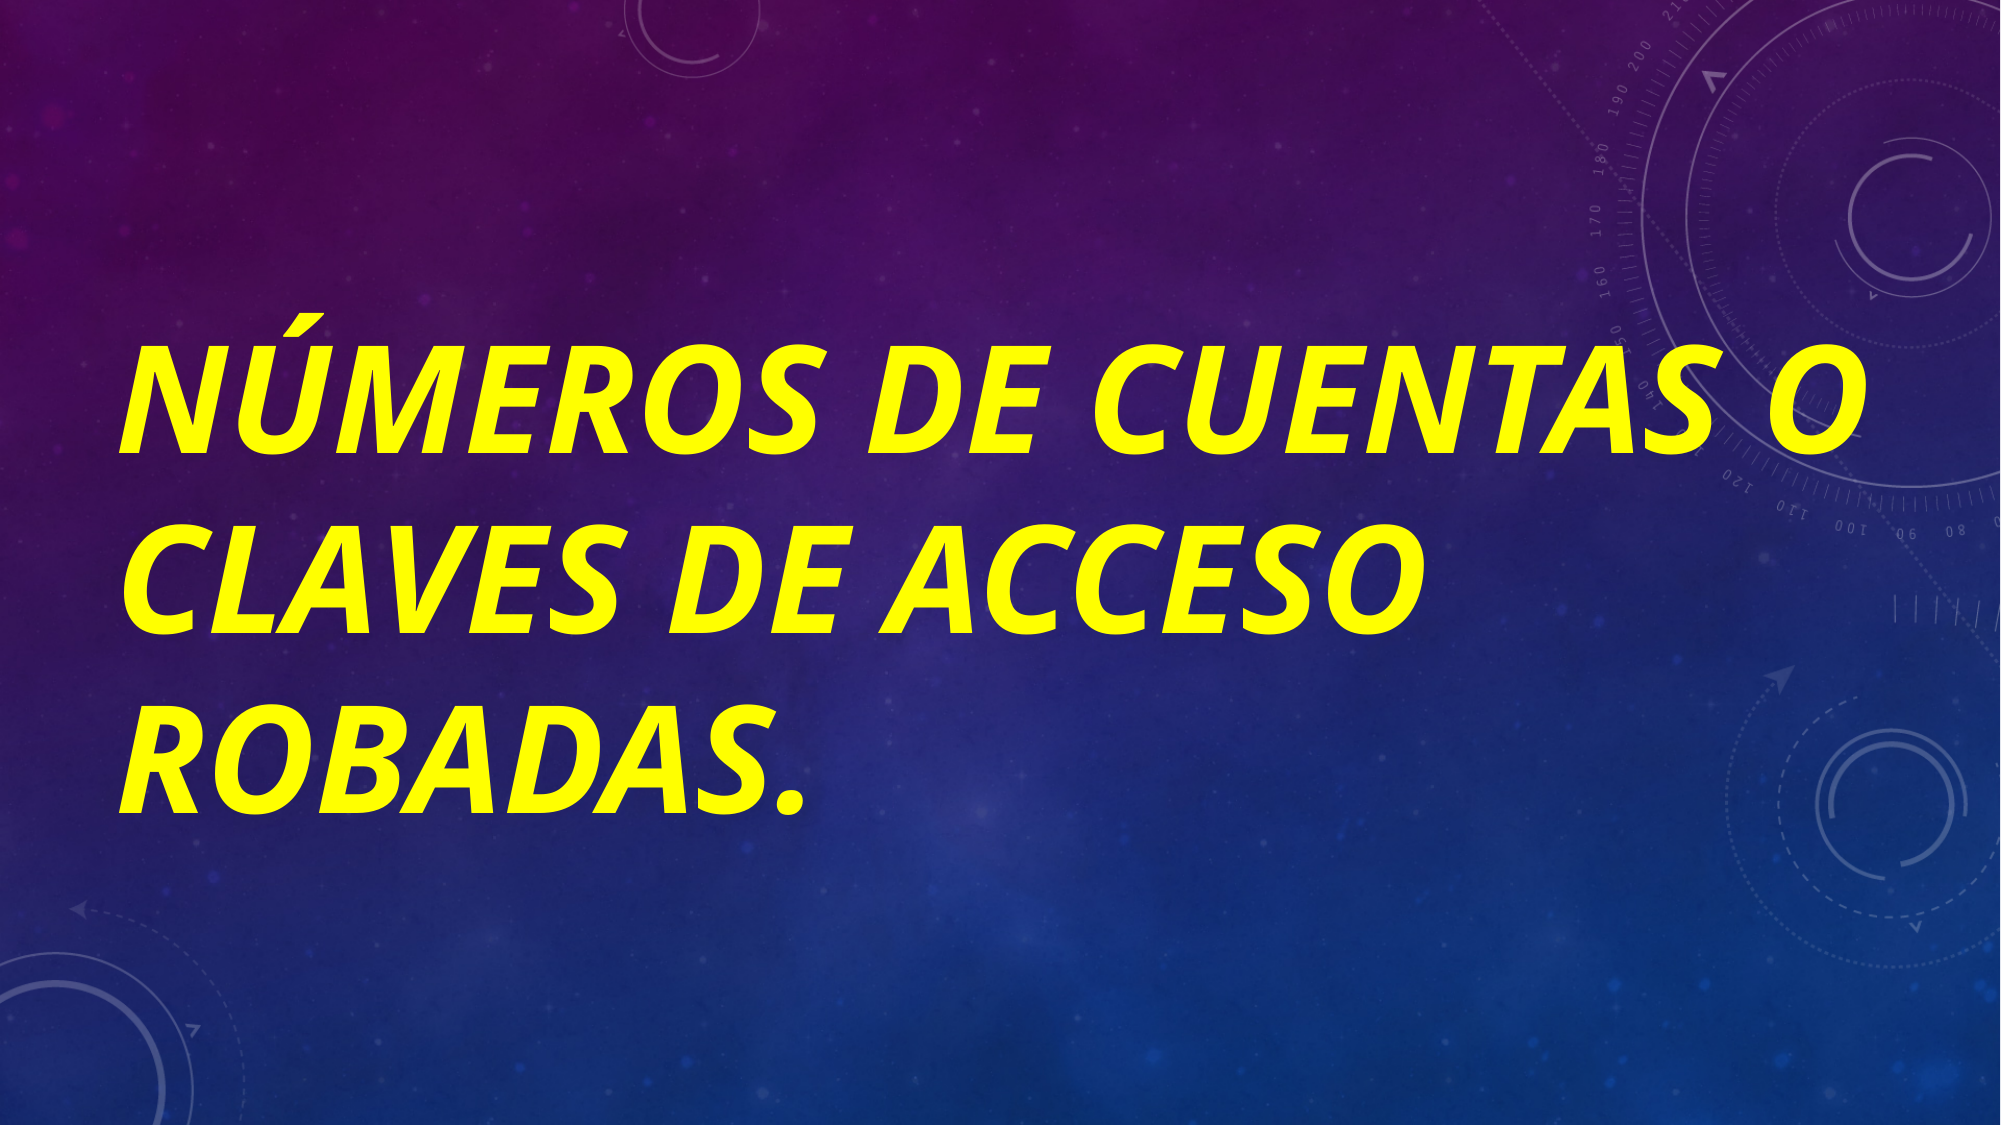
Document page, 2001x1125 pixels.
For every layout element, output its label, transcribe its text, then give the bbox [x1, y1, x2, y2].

text_box Números de cuentas o claves de acceso robadas. [100, 385, 1896, 763]
picture [0, 0, 2001, 1125]
